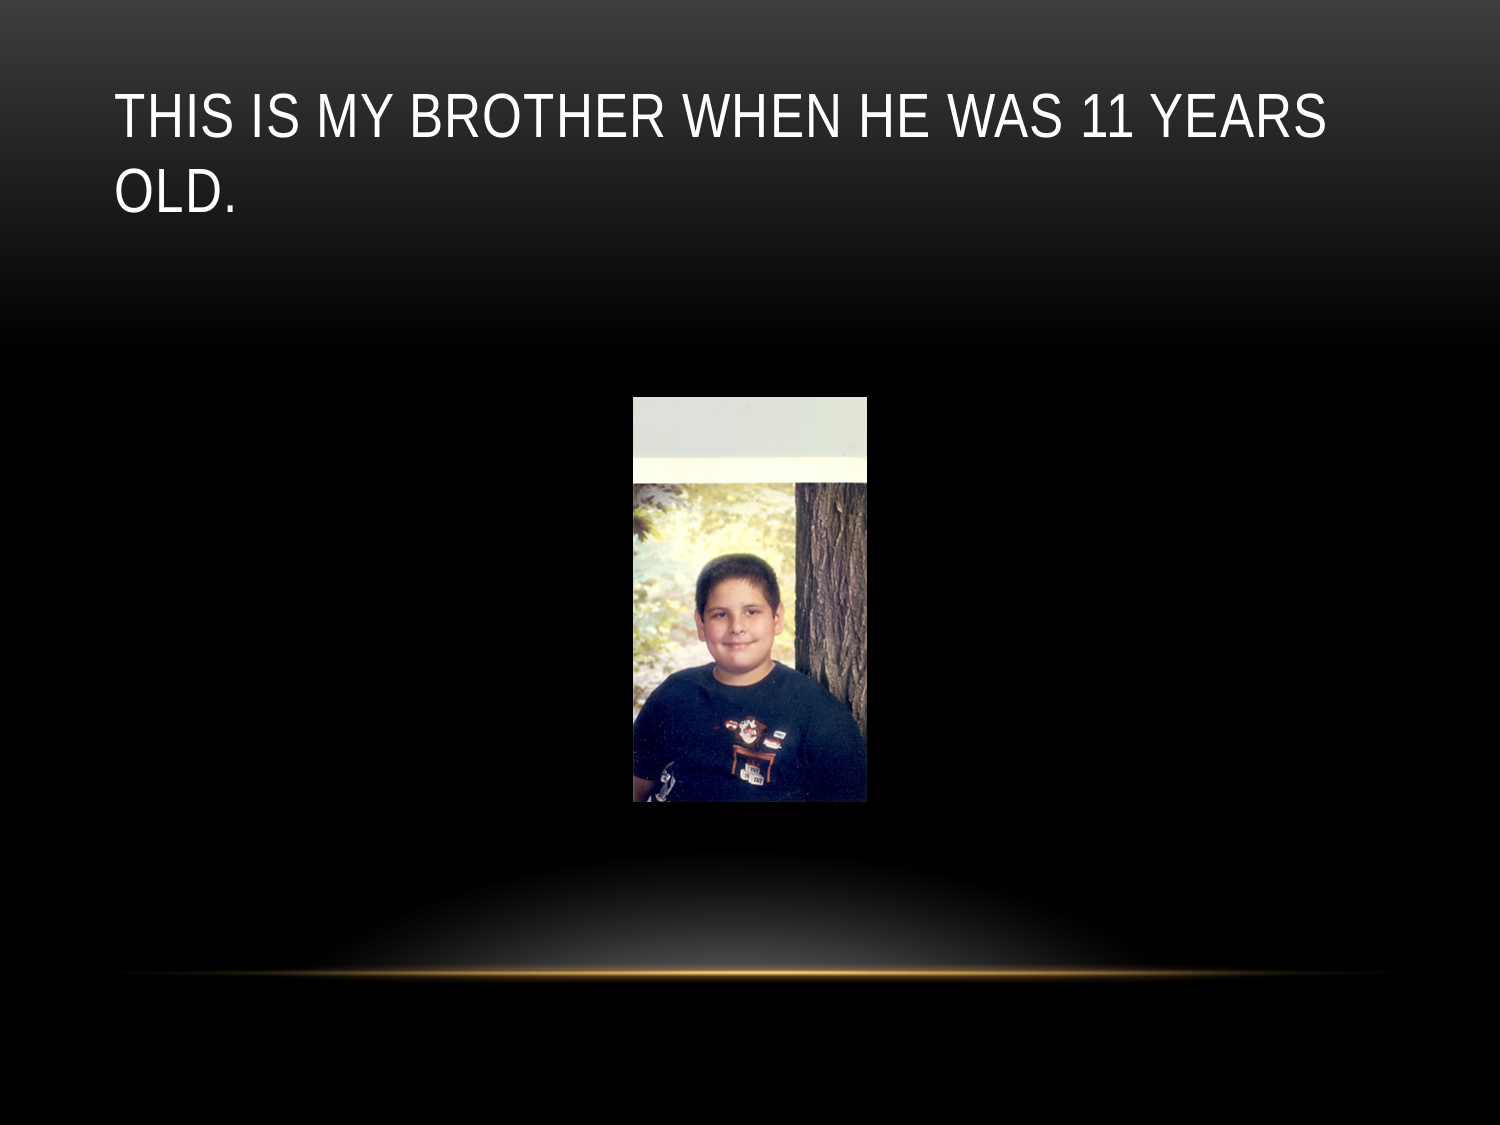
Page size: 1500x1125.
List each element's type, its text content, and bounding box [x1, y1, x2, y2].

picture [0, 0, 1500, 1125]
title This is my brother when he was 11 years old. [99, 45, 1400, 233]
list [632, 397, 868, 803]
